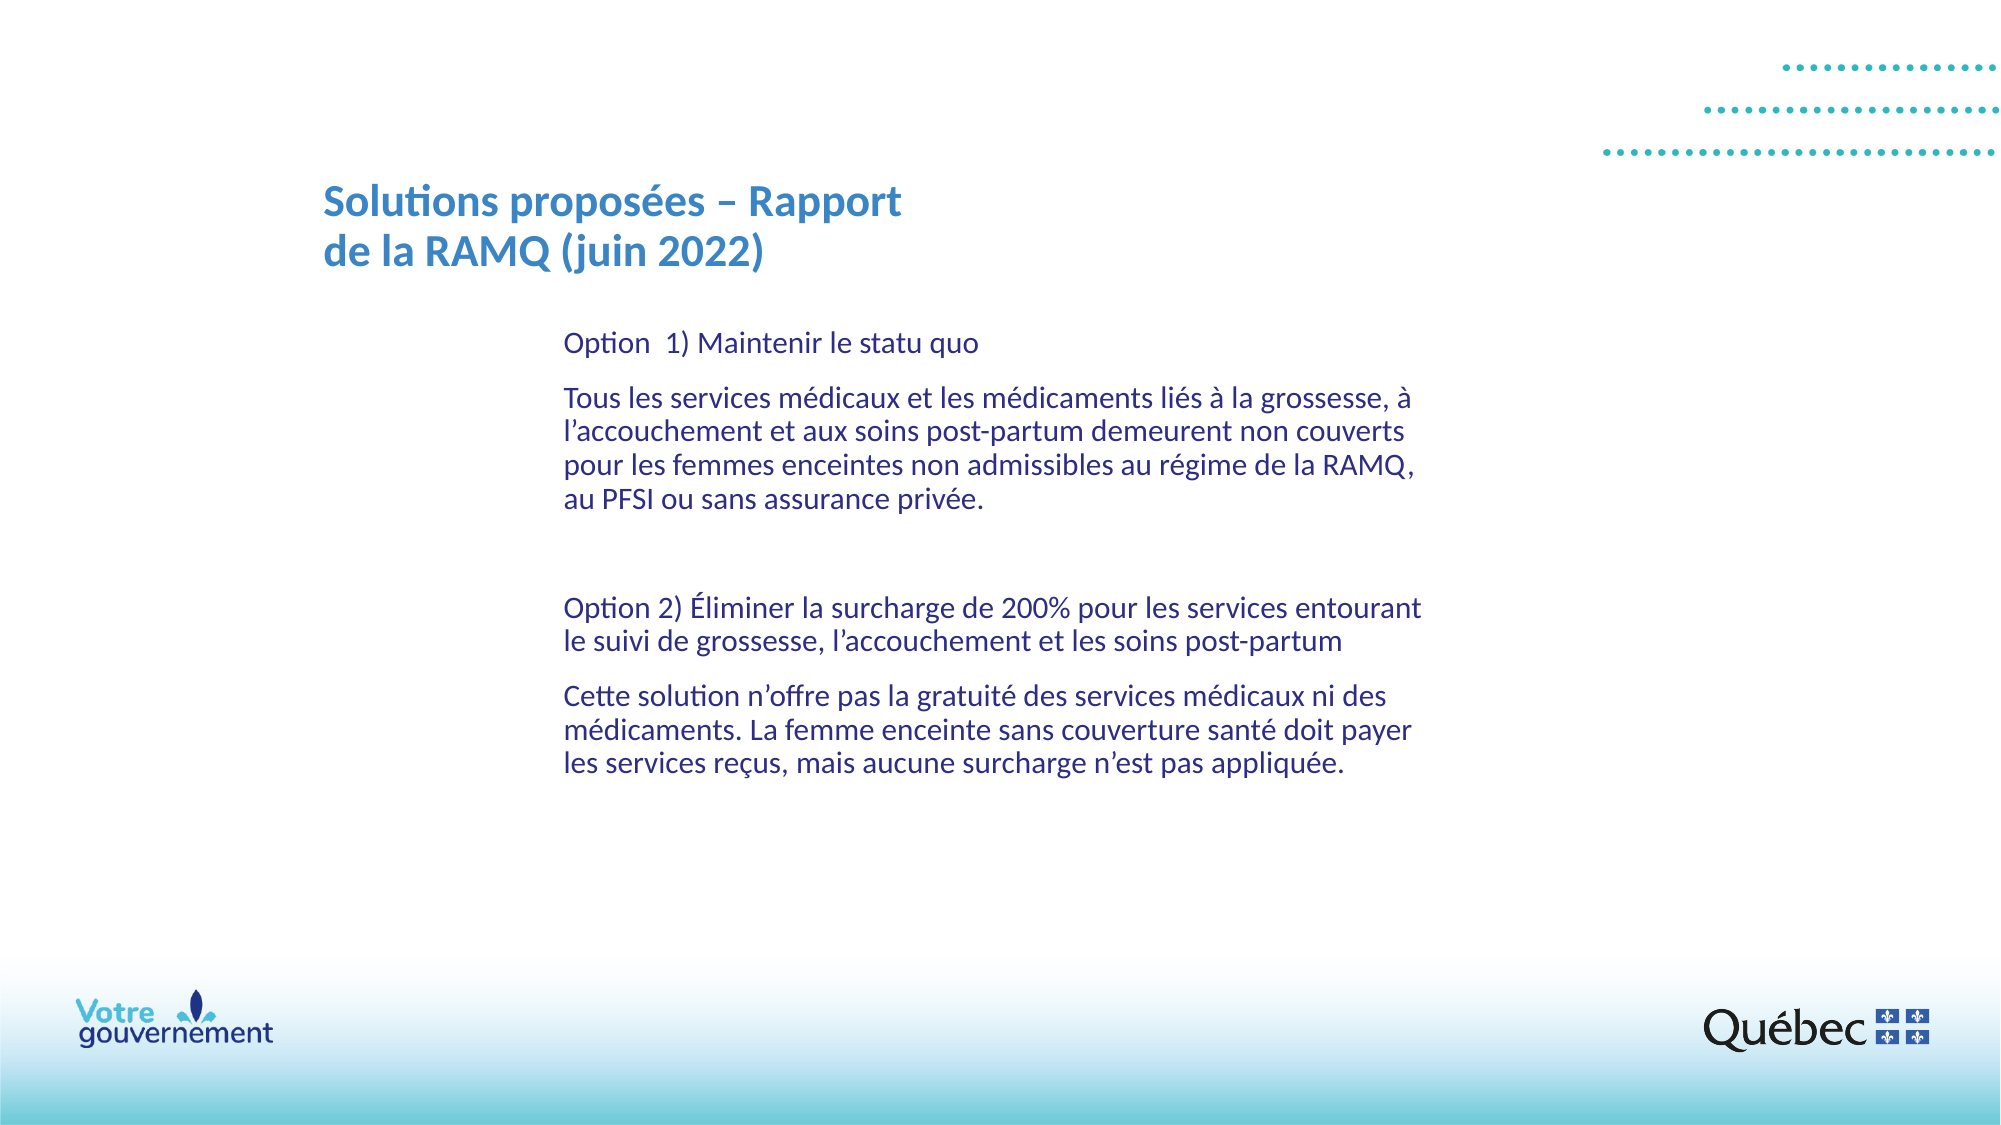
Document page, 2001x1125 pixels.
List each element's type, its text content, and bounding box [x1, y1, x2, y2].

title Solutions proposées – Rapport de la RAMQ (juin 2022) [308, 118, 954, 284]
picture [0, 0, 2001, 1125]
list Option 1) Maintenir le statu quo Tous les services médicaux et les médicaments liés à la grossesse, à l’accouchement et aux soins post-partum demeurent non couverts pour les femmes enceintes non admissibles au régime de la RAMQ, au PFSI ou sans assurance privée. Option 2) Éliminer la surcharge de 200% pour les services entourant le suivi de grossesse, l’accouchement et les soins post-partum Cette solution n’offre pas la gratuité des services médicaux ni des médicaments. La femme enceinte sans couverture santé doit payer les services reçus, mais aucune surcharge n’est pas appliquée. [548, 319, 1452, 862]
